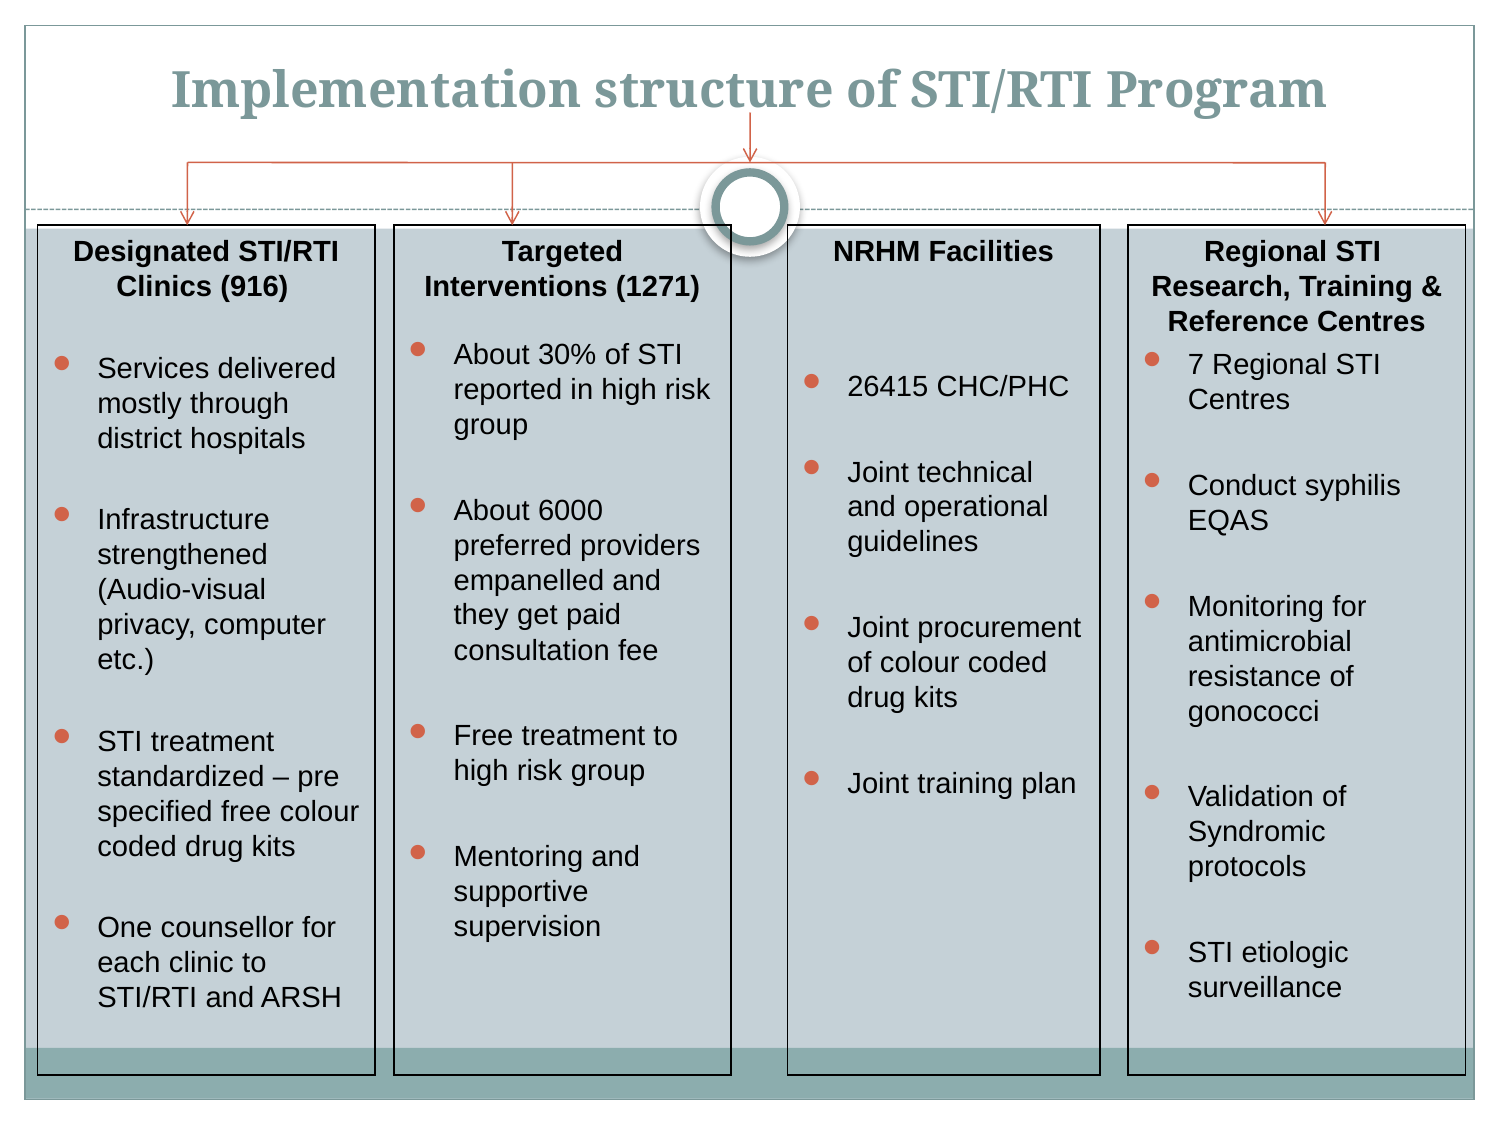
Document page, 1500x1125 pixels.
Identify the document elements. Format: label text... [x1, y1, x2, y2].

text_box Regional STI Research, Training & Reference Centres 7 Regional STI Centres Conduct syphilis EQAS Monitoring for antimicrobial resistance of gonococci Validation of Syndromic protocols STI etiologic surveillance [1128, 224, 1466, 1075]
text_box NRHM Facilities 26415 CHC/PHC Joint technical and operational guidelines Joint procurement of colour coded drug kits Joint training plan [787, 224, 1100, 1075]
text_box Targeted Interventions (1271) About 30% of STI reported in high risk group About 6000 preferred providers empanelled and they get paid consultation fee Free treatment to high risk group Mentoring and supportive supervision [393, 224, 732, 1075]
title Implementation structure of STI/RTI Program [49, 37, 1450, 126]
list Designated STI/RTI Clinics (916) Services delivered mostly through district hospitals Infrastructure strengthened (Audio-visual privacy, computer etc.) STI treatment standardized – pre specified free colour coded drug kits One counsellor for each clinic to STI/RTI and ARSH [37, 224, 376, 1076]
